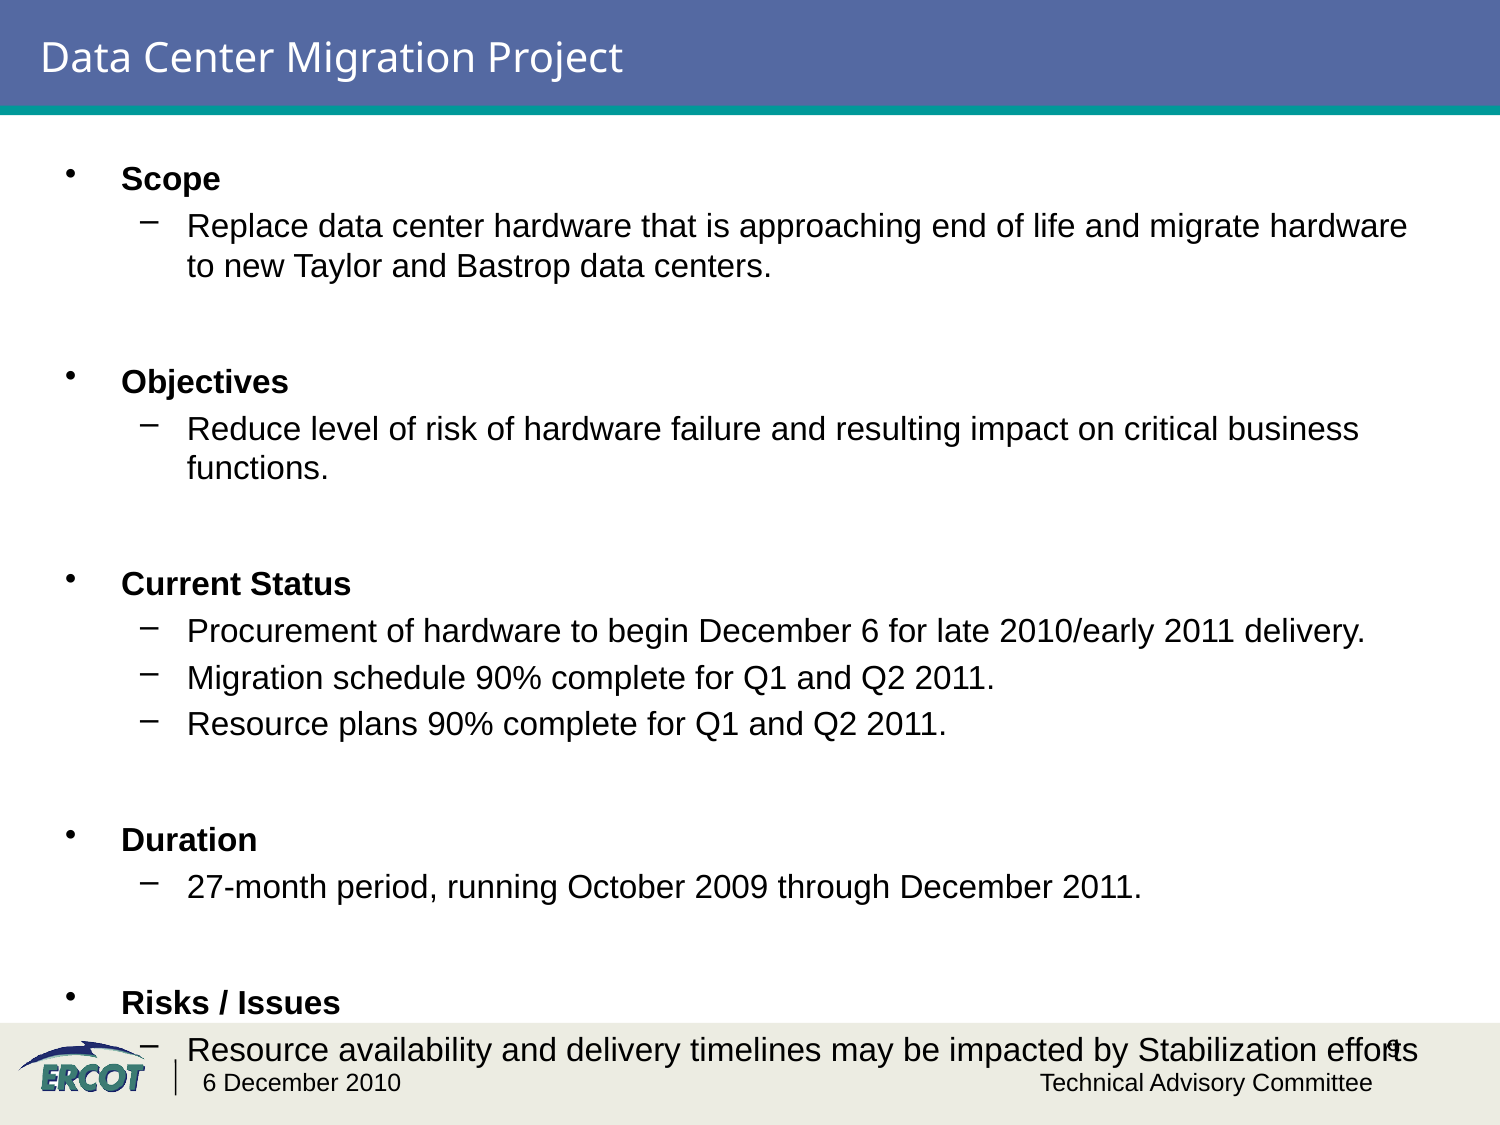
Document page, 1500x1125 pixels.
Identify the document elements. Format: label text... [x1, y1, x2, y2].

title Data Center Migration Project [24, 0, 1451, 113]
picture [10, 1031, 151, 1111]
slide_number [187, 1059, 538, 1125]
footer Technical Advisory Committee [1025, 1059, 1438, 1125]
list Scope Replace data center hardware that is approaching end of life and migrate hardware to new Taylor and Bastrop data centers. Objectives Reduce level of risk of hardware failure and resulting impact on critical business functions. Current Status Procurement of hardware to begin December 6 for late 2010/early 2011 delivery. Migration schedule 90% complete for Q1 and Q2 2011. Resource plans 90% complete for Q1 and Q2 2011. Duration 27-month period, running October 2009 through December 2011. Risks / Issues Resource availability and delivery timelines may be impacted by Stabilization efforts [49, 149, 1438, 1038]
